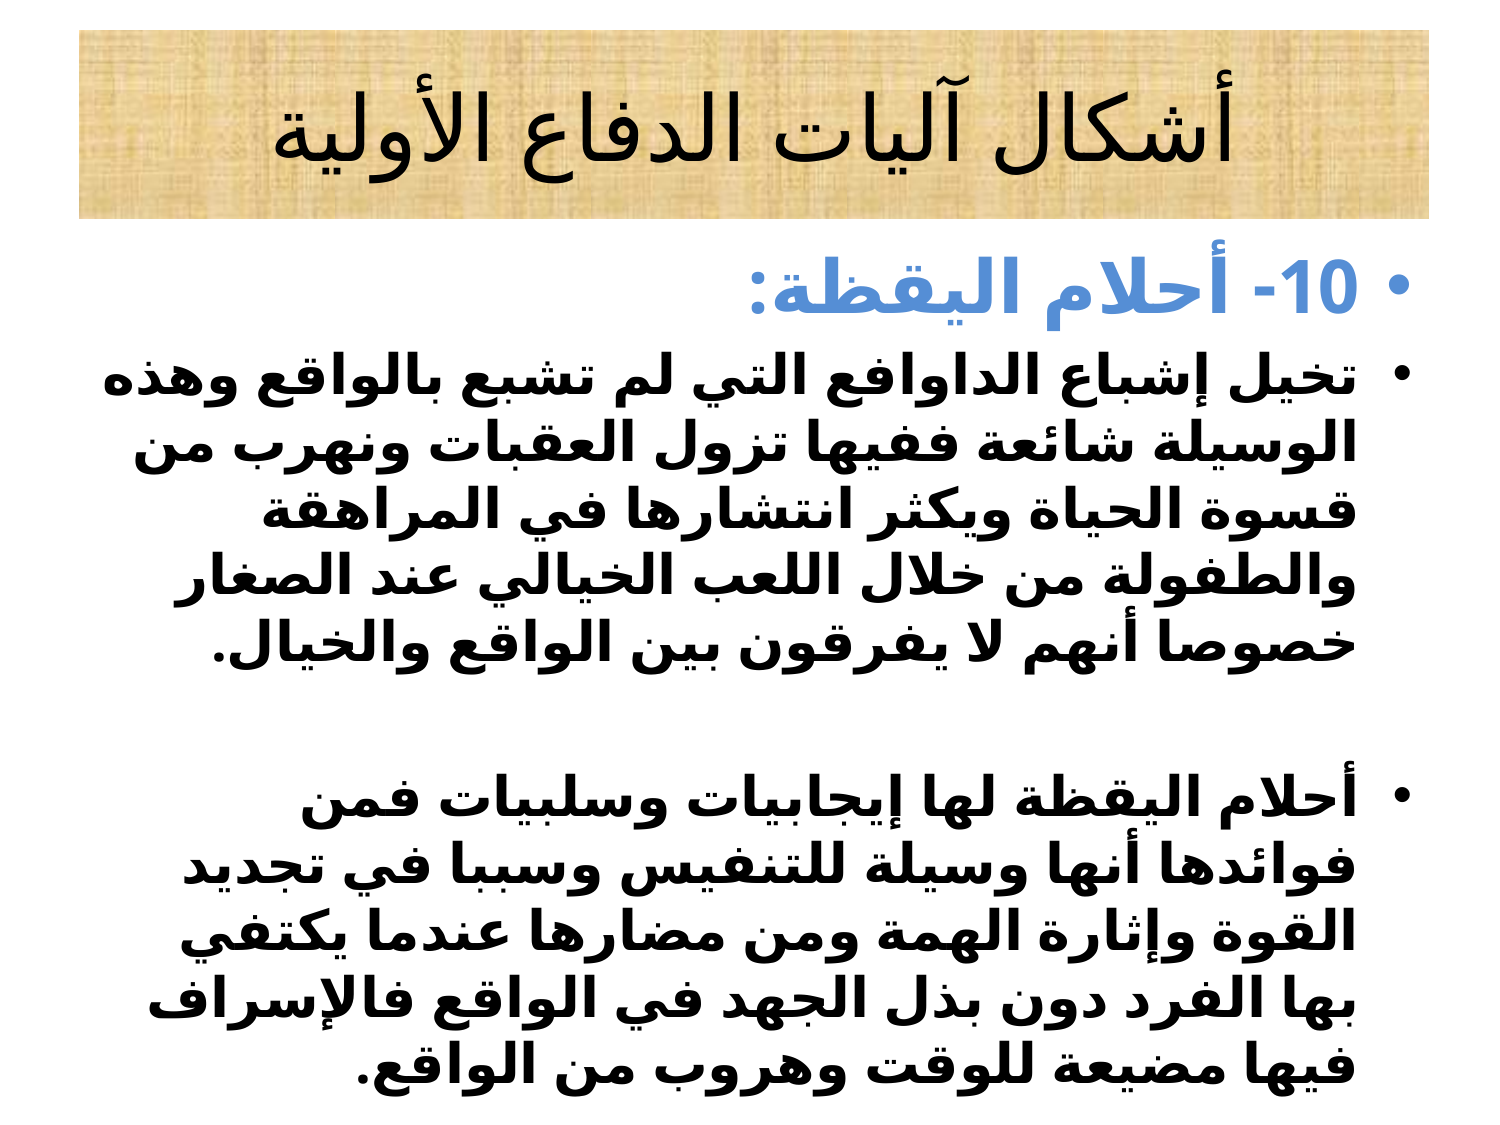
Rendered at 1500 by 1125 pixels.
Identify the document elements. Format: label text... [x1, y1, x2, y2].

list 10- أحلام اليقظة: تخيل إشباع الداوافع التي لم تشبع بالواقع وهذه الوسيلة شائعة ففيها تزول العقبات ونهرب من قسوة الحياة ويكثر انتشارها في المراهقة والطفولة من خلال اللعب الخيالي عند الصغار خصوصا أنهم لا يفرقون بين الواقع والخيال. أحلام اليقظة لها إيجابيات وسلبيات فمن فوائدها أنها وسيلة للتنفيس وسببا في تجديد القوة وإثارة الهمة ومن مضارها عندما يكتفي بها الفرد دون بذل الجهد في الواقع فالإسراف فيها مضيعة للوقت وهروب من الواقع. [75, 231, 1425, 1125]
title أشكال آليات الدفاع الأولية [79, 30, 1429, 219]
